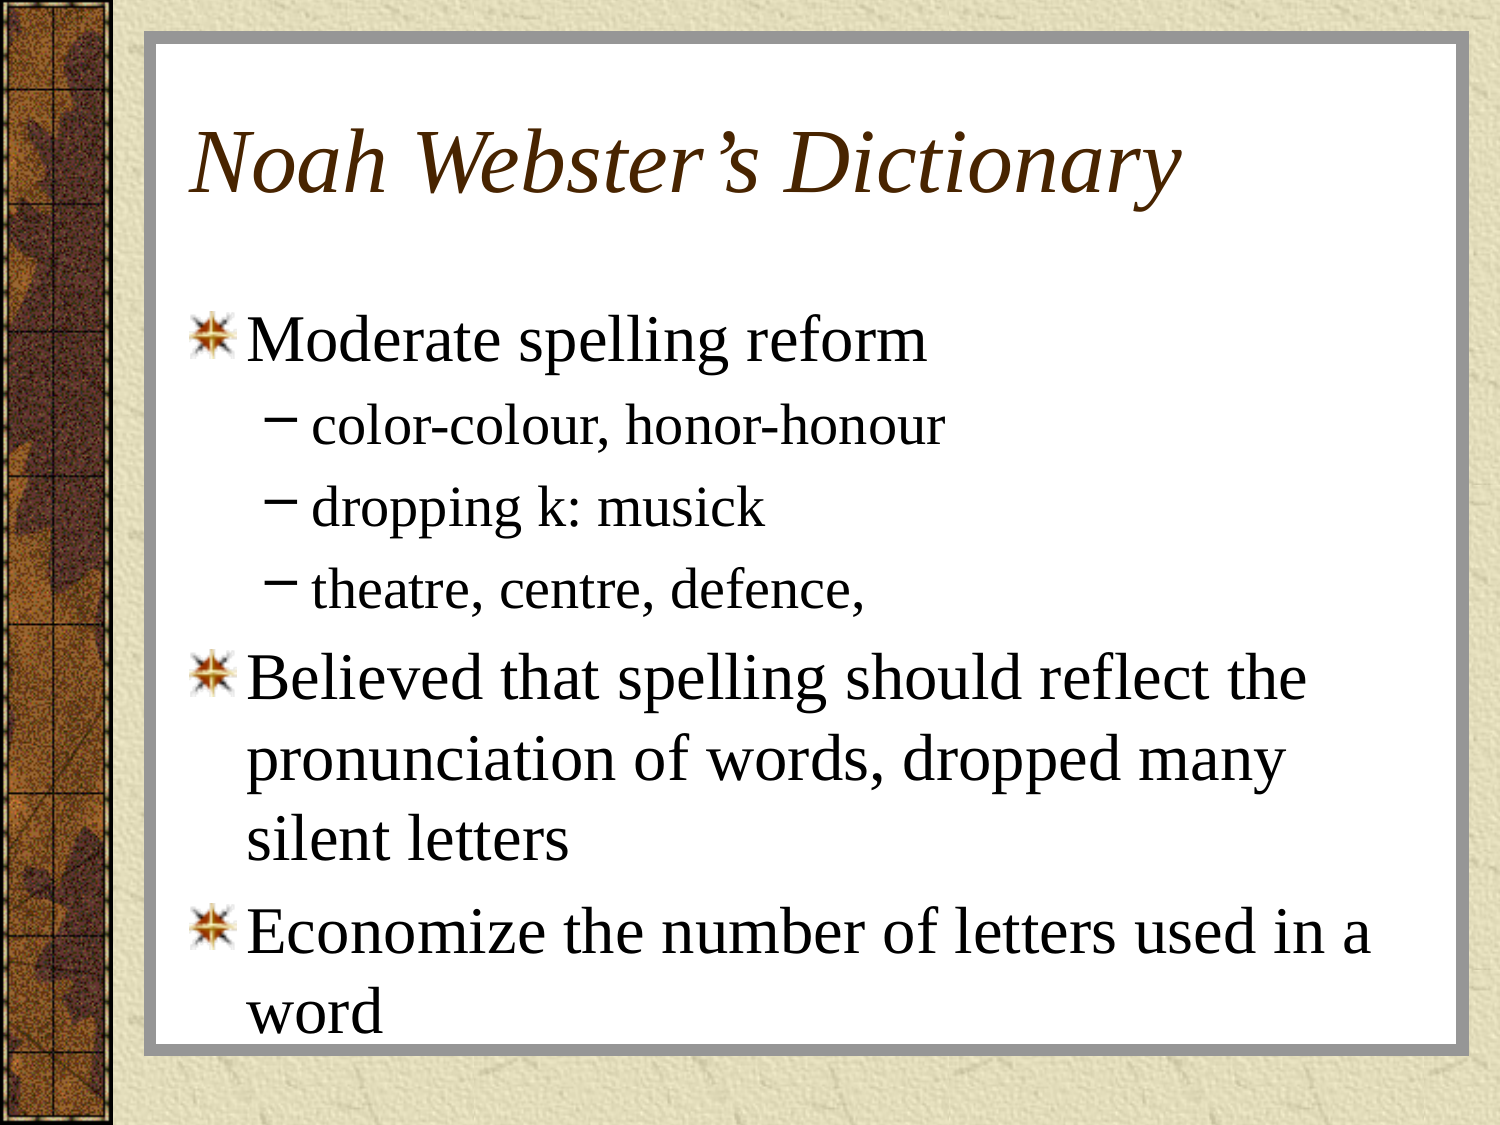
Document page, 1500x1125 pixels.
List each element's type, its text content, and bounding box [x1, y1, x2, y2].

list Moderate spelling reform color-colour, honor-honour dropping k: musick theatre, centre, defence, Believed that spelling should reflect the pronunciation of words, dropped many silent letters Economize the number of letters used in a word [174, 287, 1450, 963]
title Noah Webster’s Dictionary [174, 62, 1450, 250]
picture [0, 0, 1500, 1125]
